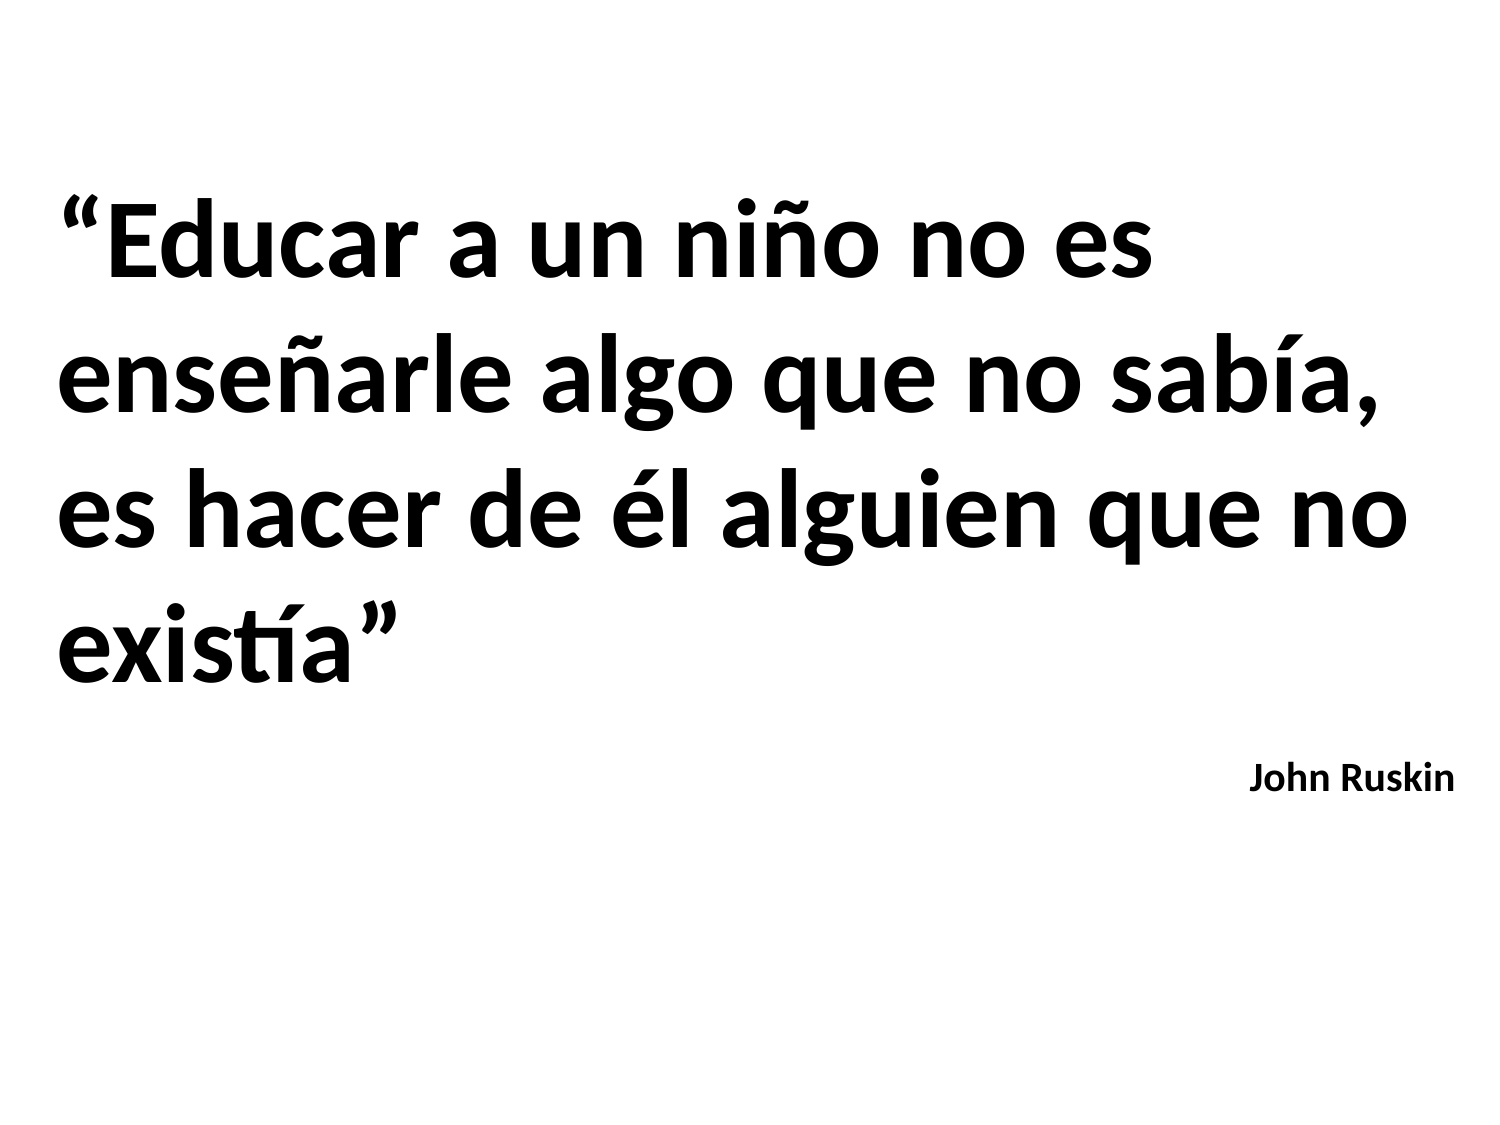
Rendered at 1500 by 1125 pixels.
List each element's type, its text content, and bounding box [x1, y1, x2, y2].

text_box “Educar a un niño no es enseñarle algo que no sabía, es hacer de él alguien que no existía” John Ruskin [41, 157, 1471, 898]
